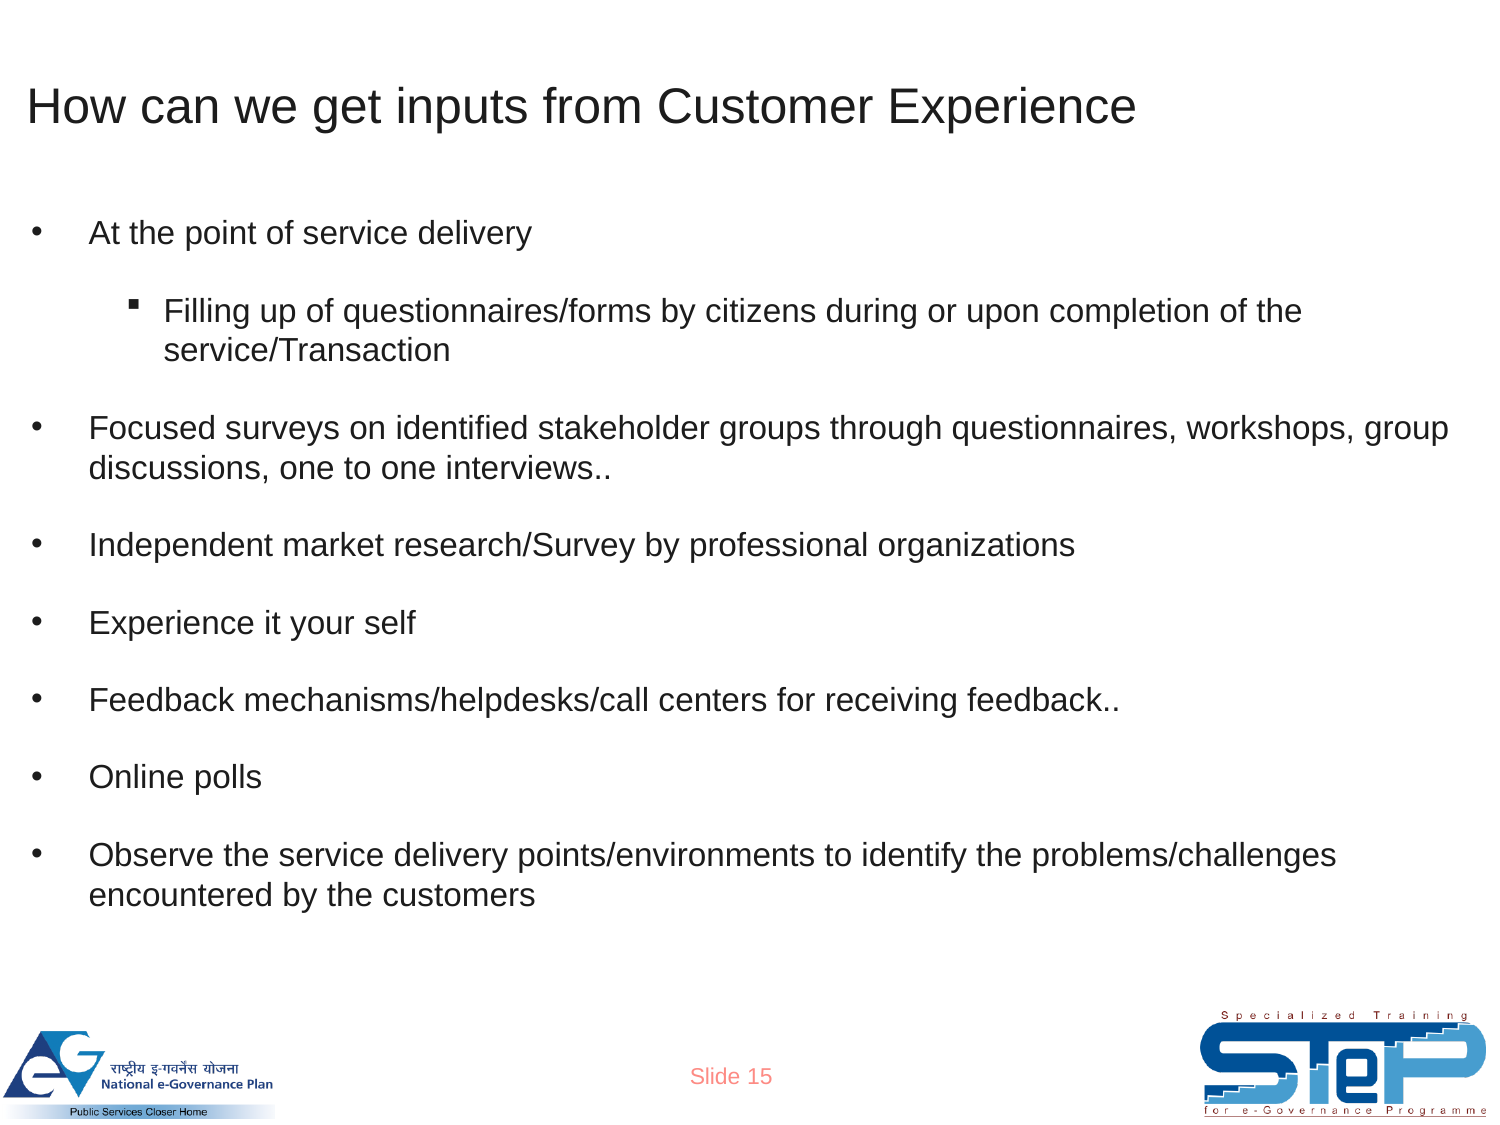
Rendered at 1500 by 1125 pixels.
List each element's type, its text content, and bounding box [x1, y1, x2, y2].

picture [1200, 1011, 1486, 1117]
list At the point of service delivery Filling up of questionnaires/forms by citizens during or upon completion of the service/Transaction Focused surveys on identified stakeholder groups through questionnaires, workshops, group discussions, one to one interviews.. Independent market research/Survey by professional organizations Experience it your self Feedback mechanisms/helpdesks/call centers for receiving feedback.. Online polls Observe the service delivery points/environments to identify the problems/challenges encountered by the customers [30, 211, 1472, 1016]
picture [2, 1031, 275, 1119]
text_box How can we get inputs from Customer Experience [26, 73, 1471, 198]
